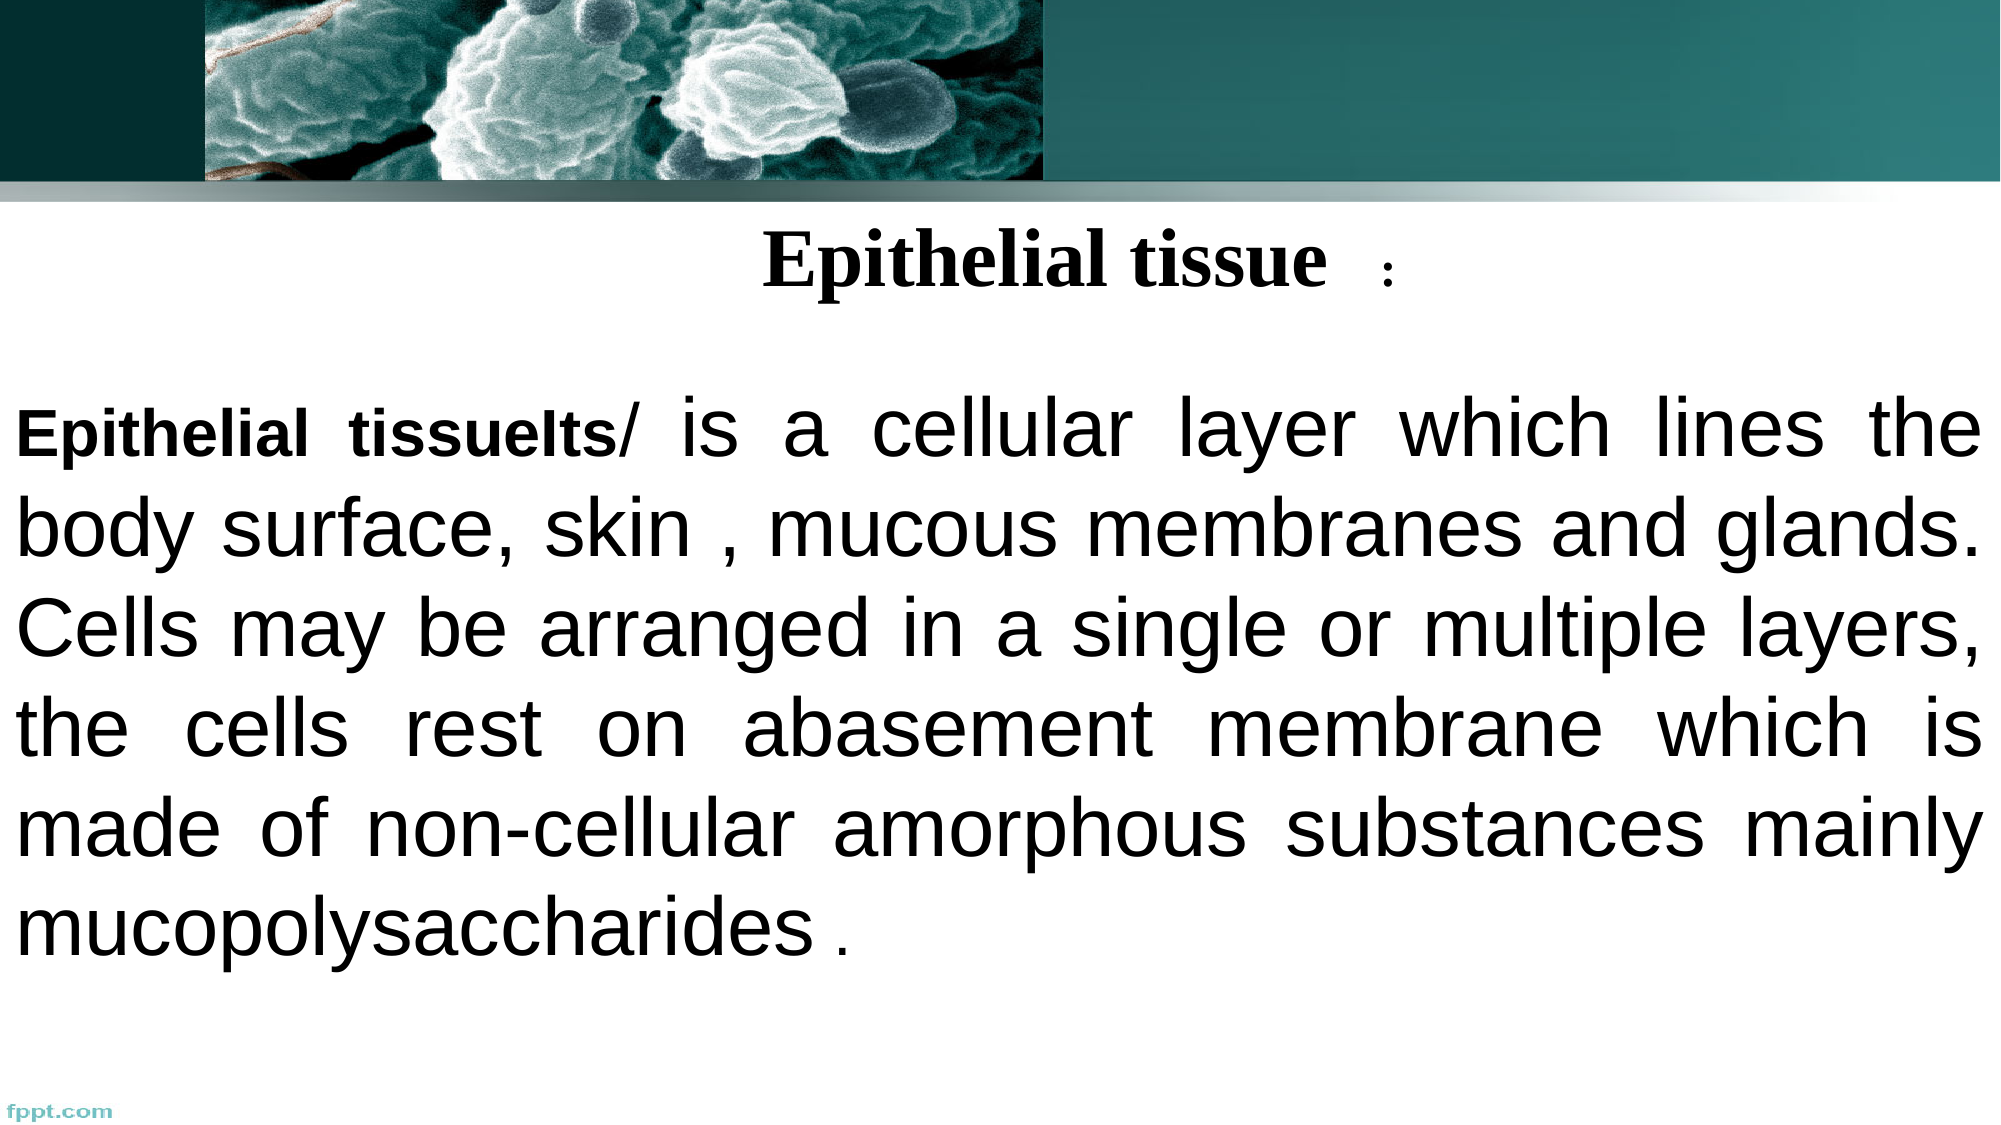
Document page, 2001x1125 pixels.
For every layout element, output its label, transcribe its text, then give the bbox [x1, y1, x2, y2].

text_box Epithelial tissue : Epithelial tissueIts/ is a cellular layer which lines the body surface, skin , mucous membranes and glands. Cells may be arranged in a single or multiple layers, the cells rest on abasement membrane which is made of non-cellular amorphous substances mainly mucopolysaccharides . [0, 195, 2000, 1125]
picture [0, 0, 2001, 1125]
